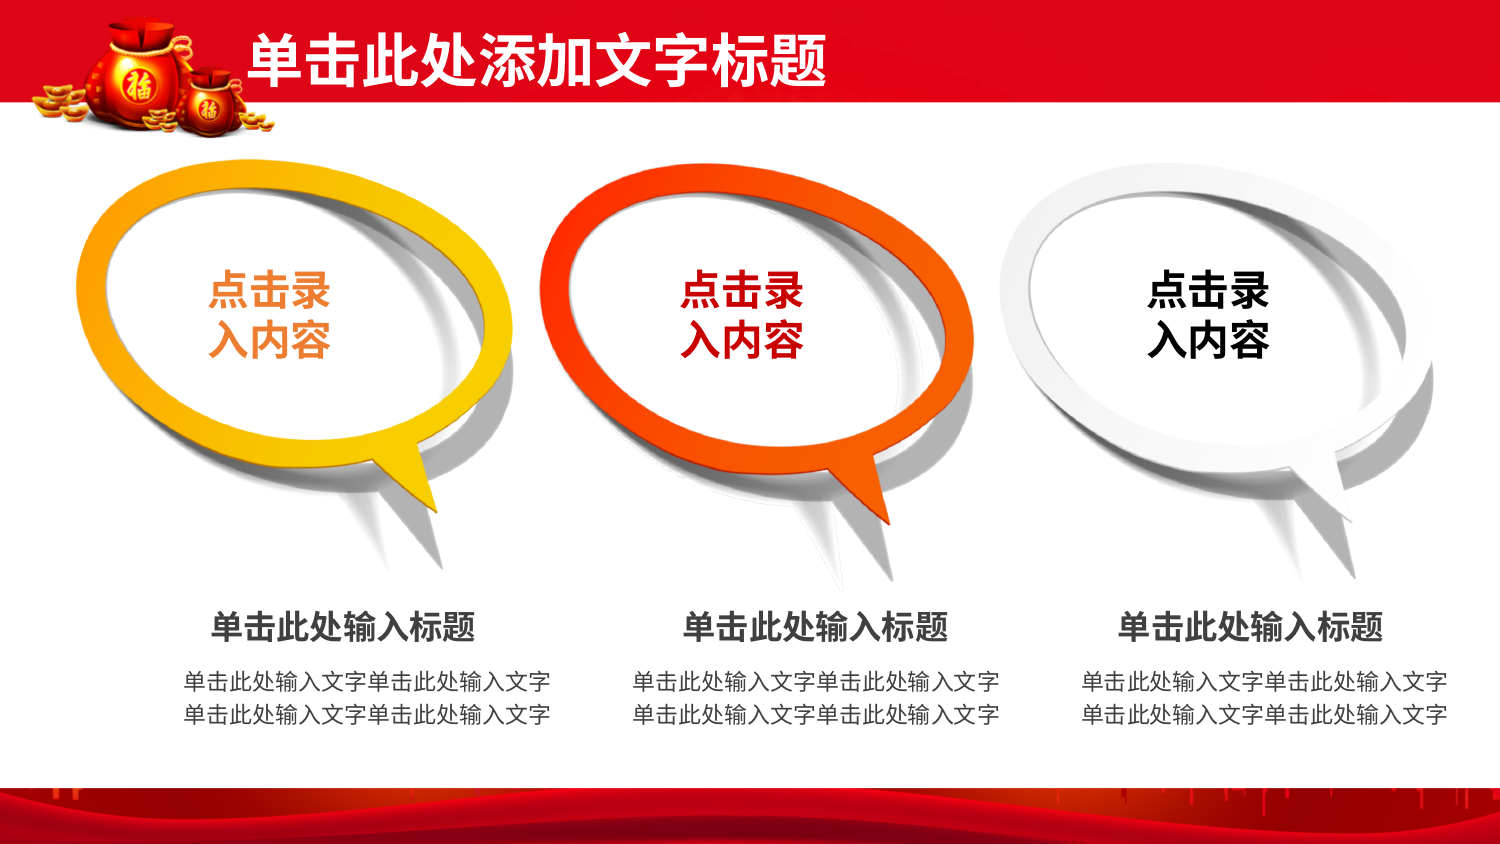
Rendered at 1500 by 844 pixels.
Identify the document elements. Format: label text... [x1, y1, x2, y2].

text_box 单击此处输入文字单击此处输入文字 单击此处输入文字单击此处输入文字 [998, 654, 1500, 769]
text_box 单击此处输入文字单击此处输入文字 单击此处输入文字单击此处输入文字 [100, 654, 549, 769]
text_box 单击此处输入标题 [610, 593, 1021, 653]
text_box 单击此处输入文字单击此处输入文字 单击此处输入文字单击此处输入文字 [549, 654, 998, 769]
text_box 单击此处输入标题 [138, 593, 549, 653]
text_box 单击此处输入标题 [1045, 593, 1456, 653]
picture [0, 0, 1500, 593]
picture [0, 789, 1500, 844]
